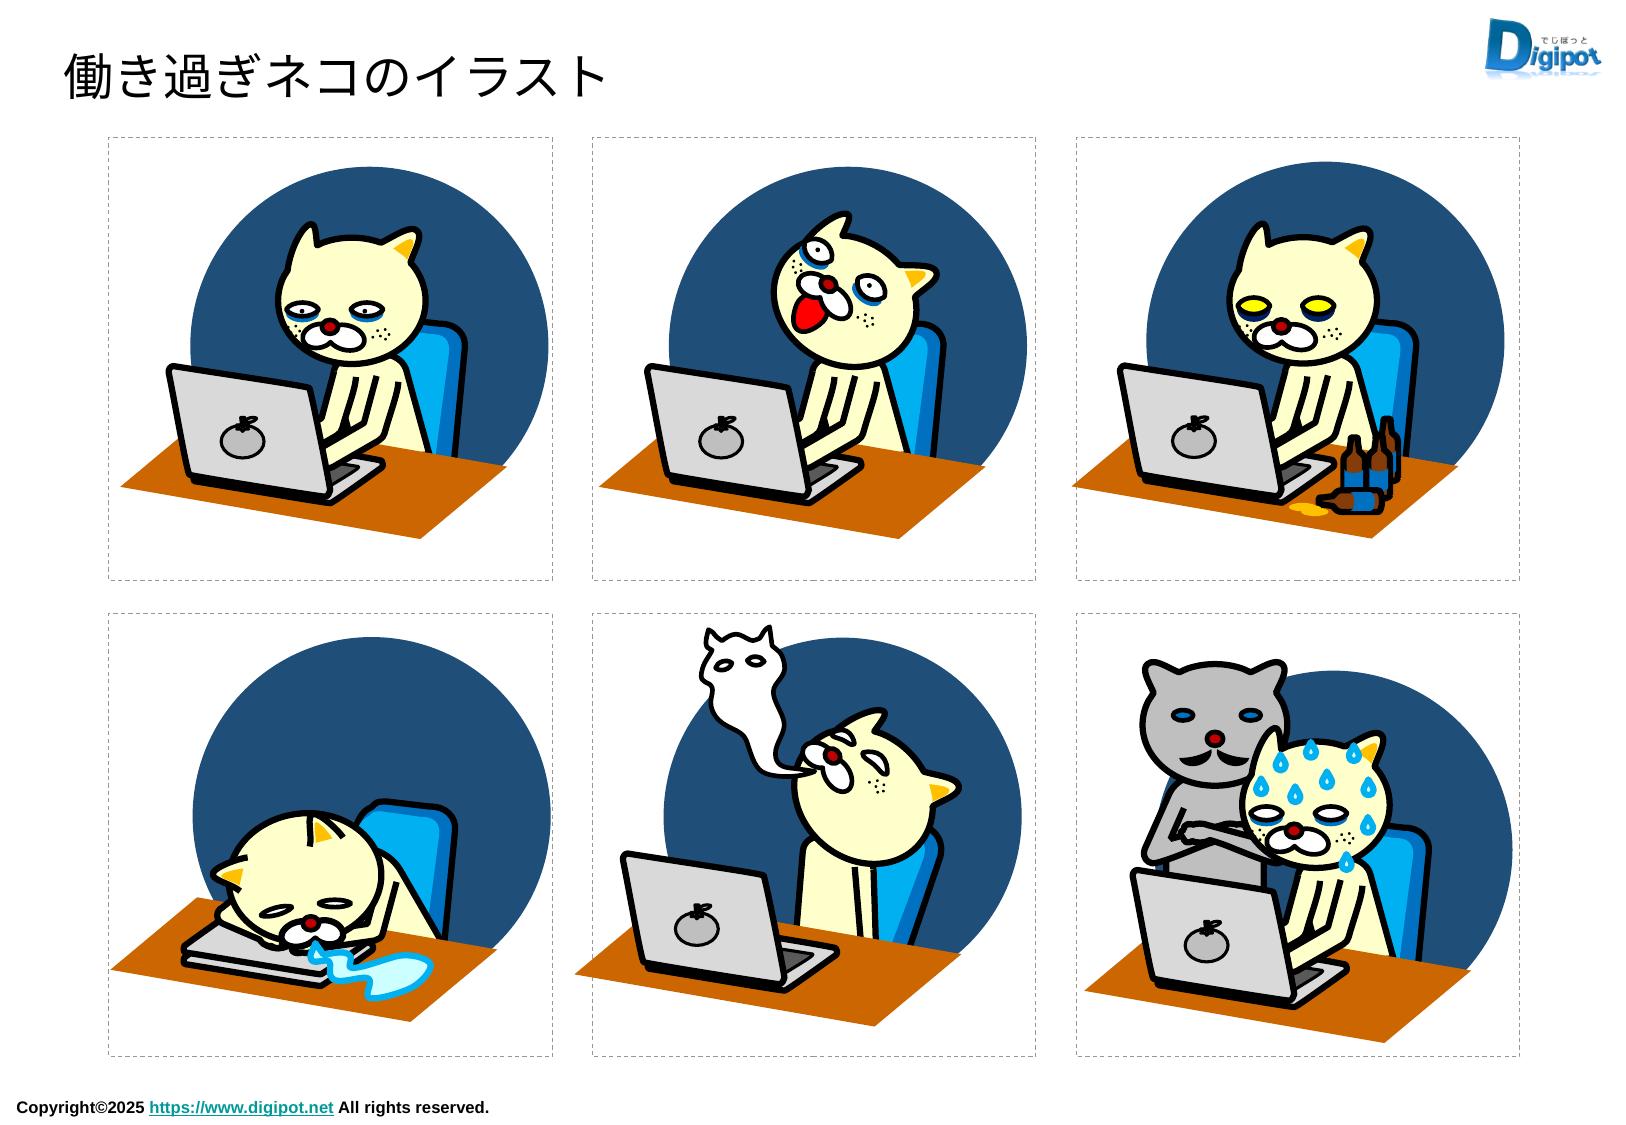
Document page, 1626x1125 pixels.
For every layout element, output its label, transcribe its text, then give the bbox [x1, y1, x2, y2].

text_box [598, 458, 669, 500]
picture [1485, 18, 1602, 82]
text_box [124, 166, 549, 526]
text_box 働き過ぎネコのイラスト [49, 38, 627, 113]
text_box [638, 378, 818, 485]
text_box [1075, 161, 1505, 521]
text_box [703, 444, 986, 540]
text_box [887, 369, 926, 454]
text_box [114, 636, 551, 1003]
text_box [674, 444, 860, 497]
text_box [668, 166, 1028, 465]
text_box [578, 626, 1022, 1008]
text_box [824, 374, 908, 452]
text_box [774, 224, 923, 366]
text_box [811, 374, 835, 424]
text_box [915, 324, 944, 457]
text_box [1088, 661, 1513, 1030]
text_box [784, 256, 891, 314]
text_box [822, 375, 877, 443]
